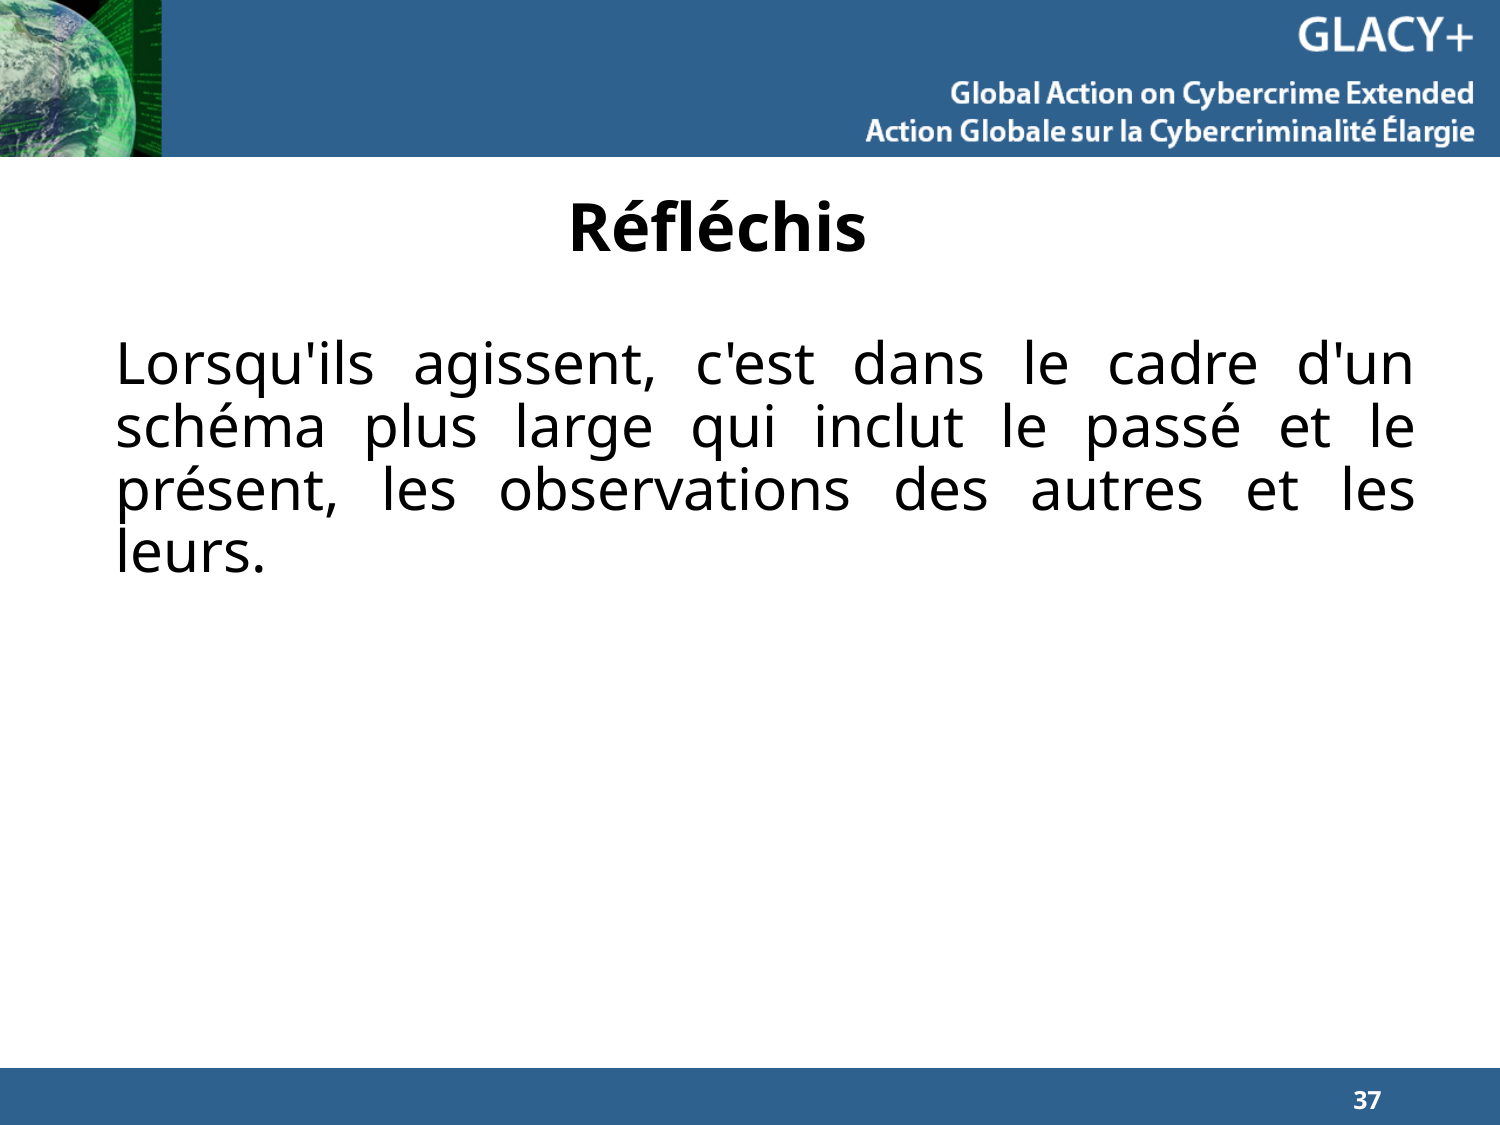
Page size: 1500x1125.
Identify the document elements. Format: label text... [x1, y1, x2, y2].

title Réfléchis [0, 154, 1449, 305]
slide_number 37 [1059, 1071, 1397, 1125]
picture [0, 0, 1500, 157]
list Lorsqu'ils agissent, c'est dans le cadre d'un schéma plus large qui inclut le passé et le présent, les observations des autres et les leurs. [100, 326, 1432, 1028]
